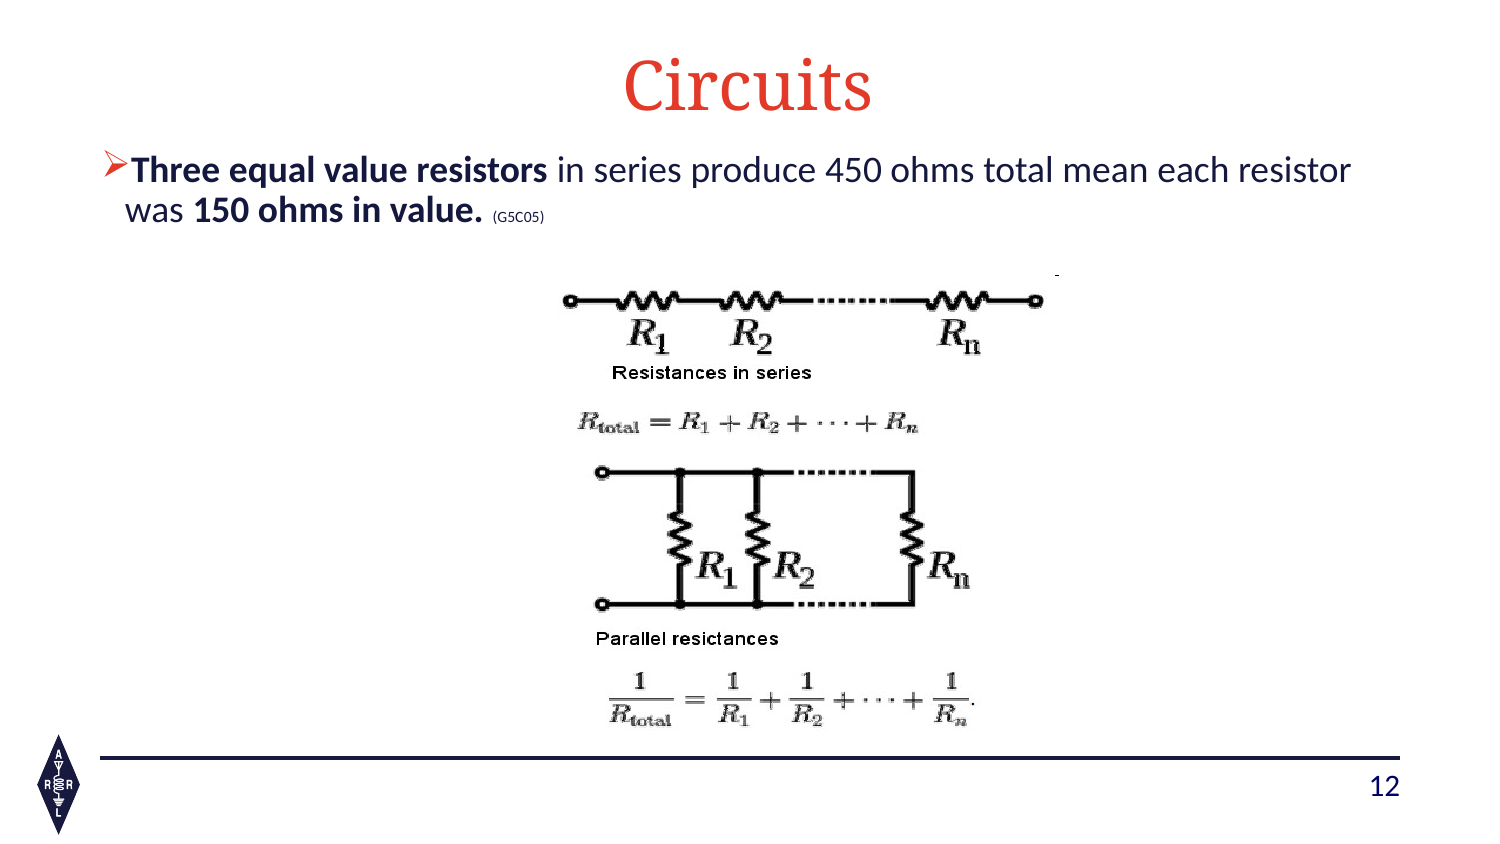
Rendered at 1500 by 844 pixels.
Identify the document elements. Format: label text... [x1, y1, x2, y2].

picture [534, 275, 1059, 741]
list Three equal value resistors in series produce 450 ohms total mean each resistor was 150 ohms in value. (G5C05) [101, 144, 1400, 741]
slide_number 12 [1302, 761, 1400, 807]
picture [37, 734, 80, 835]
title Circuits [101, 44, 1395, 144]
